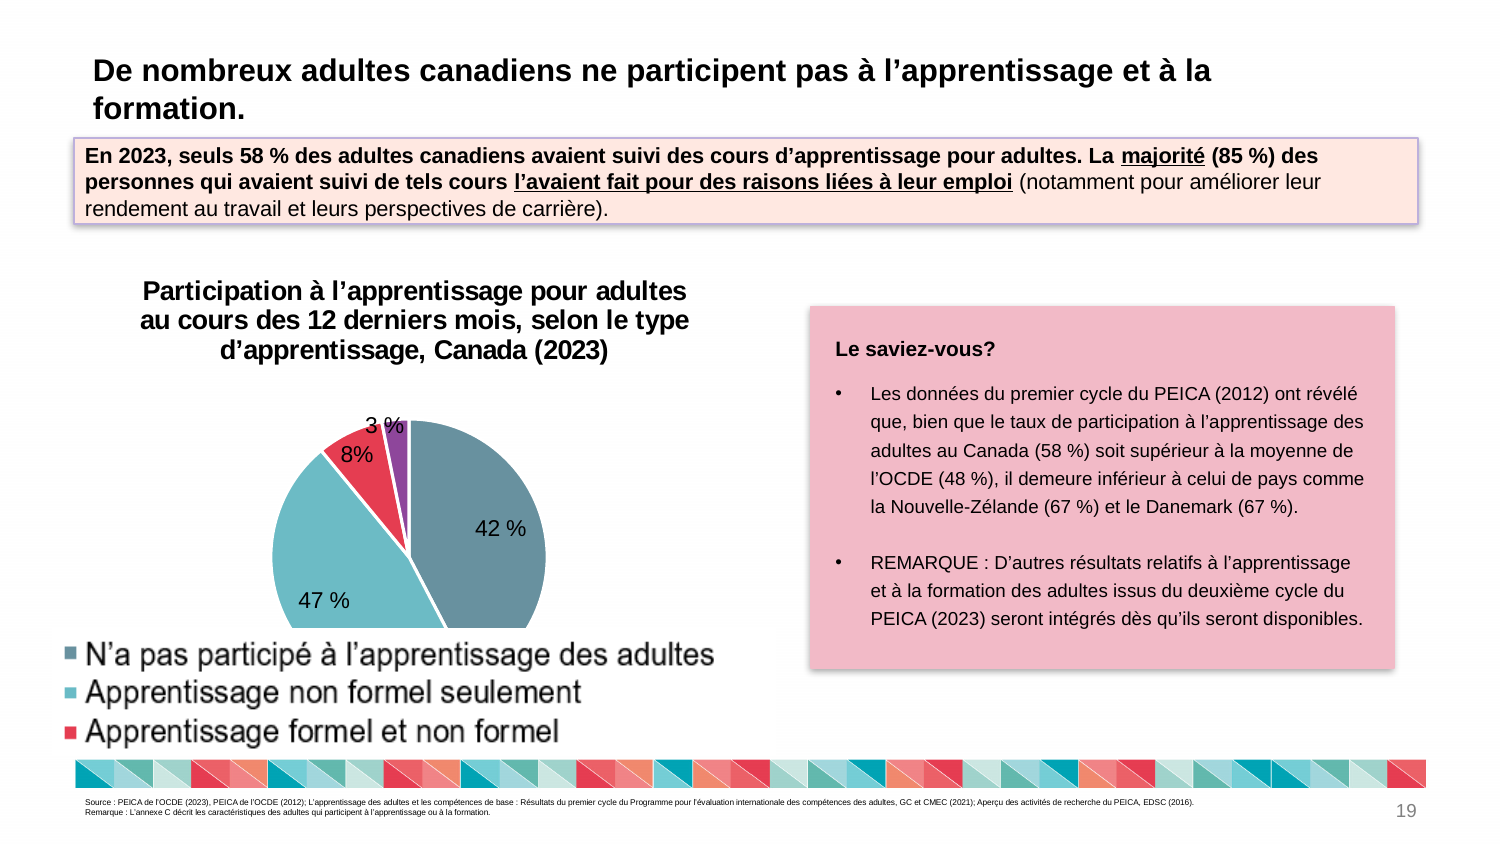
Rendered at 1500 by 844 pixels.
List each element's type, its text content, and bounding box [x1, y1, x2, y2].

chart [52, 250, 777, 756]
title De nombreux adultes canadiens ne participent pas à l’apprentissage et à la formation. [77, 48, 1366, 128]
picture [0, 0, 1500, 844]
text_box [810, 306, 1395, 669]
text_box Le saviez-vous? Les données du premier cycle du PEICA (2012) ont révélé que, bien que le taux de participation à l’apprentissage des adultes au Canada (58 %) soit supérieur à la moyenne de l’OCDE (48 %), il demeure inférieur à celui de pays comme la Nouvelle-Zélande (67 %) et le Danemark (67 %). REMARQUE : D’autres résultats relatifs à l’apprentissage et à la formation des adultes issus du deuxième cycle du PEICA (2023) seront intégrés dès qu’ils seront disponibles. [824, 324, 1382, 636]
text_box Source : PEICA de l’OCDE (2023), PEICA de l’OCDE (2012); L’apprentissage des adultes et les compétences de base : Résultats du premier cycle du Programme pour l’évaluation internationale des compétences des adultes, GC et CMEC (2021); Aperçu des activités de recherche du PEICA, EDSC (2016). Remarque : L’annexe C décrit les caractéristiques des adultes qui participent à l’apprentissage ou à la formation. [73, 791, 1381, 824]
text_box En 2023, seuls 58 % des adultes canadiens avaient suivi des cours d’apprentissage pour adultes. La majorité (85 %) des personnes qui avaient suivi de tels cours l’avaient fait pour des raisons liées à leur emploi (notamment pour améliorer leur rendement au travail et leurs perspectives de carrière). [73, 137, 1419, 225]
text_box 19 [1381, 791, 1500, 837]
